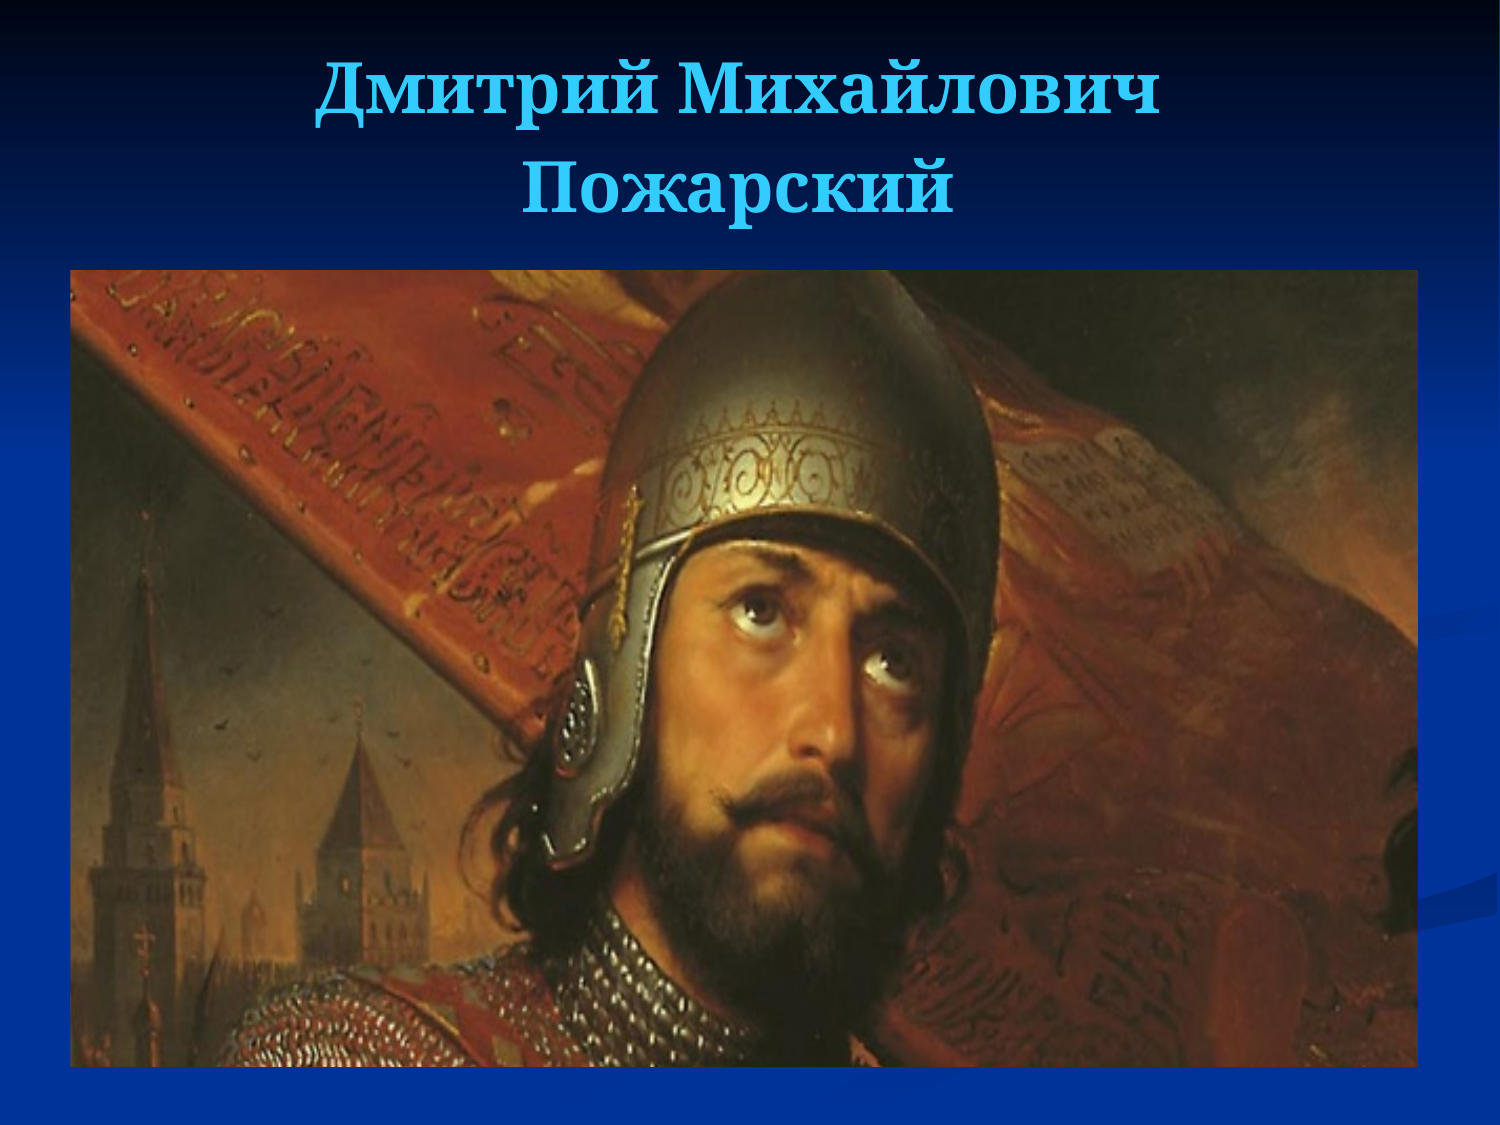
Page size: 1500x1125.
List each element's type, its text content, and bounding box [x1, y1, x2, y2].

list Дмитрий Михайлович Пожарский [210, 34, 1266, 267]
picture [70, 269, 1419, 1067]
